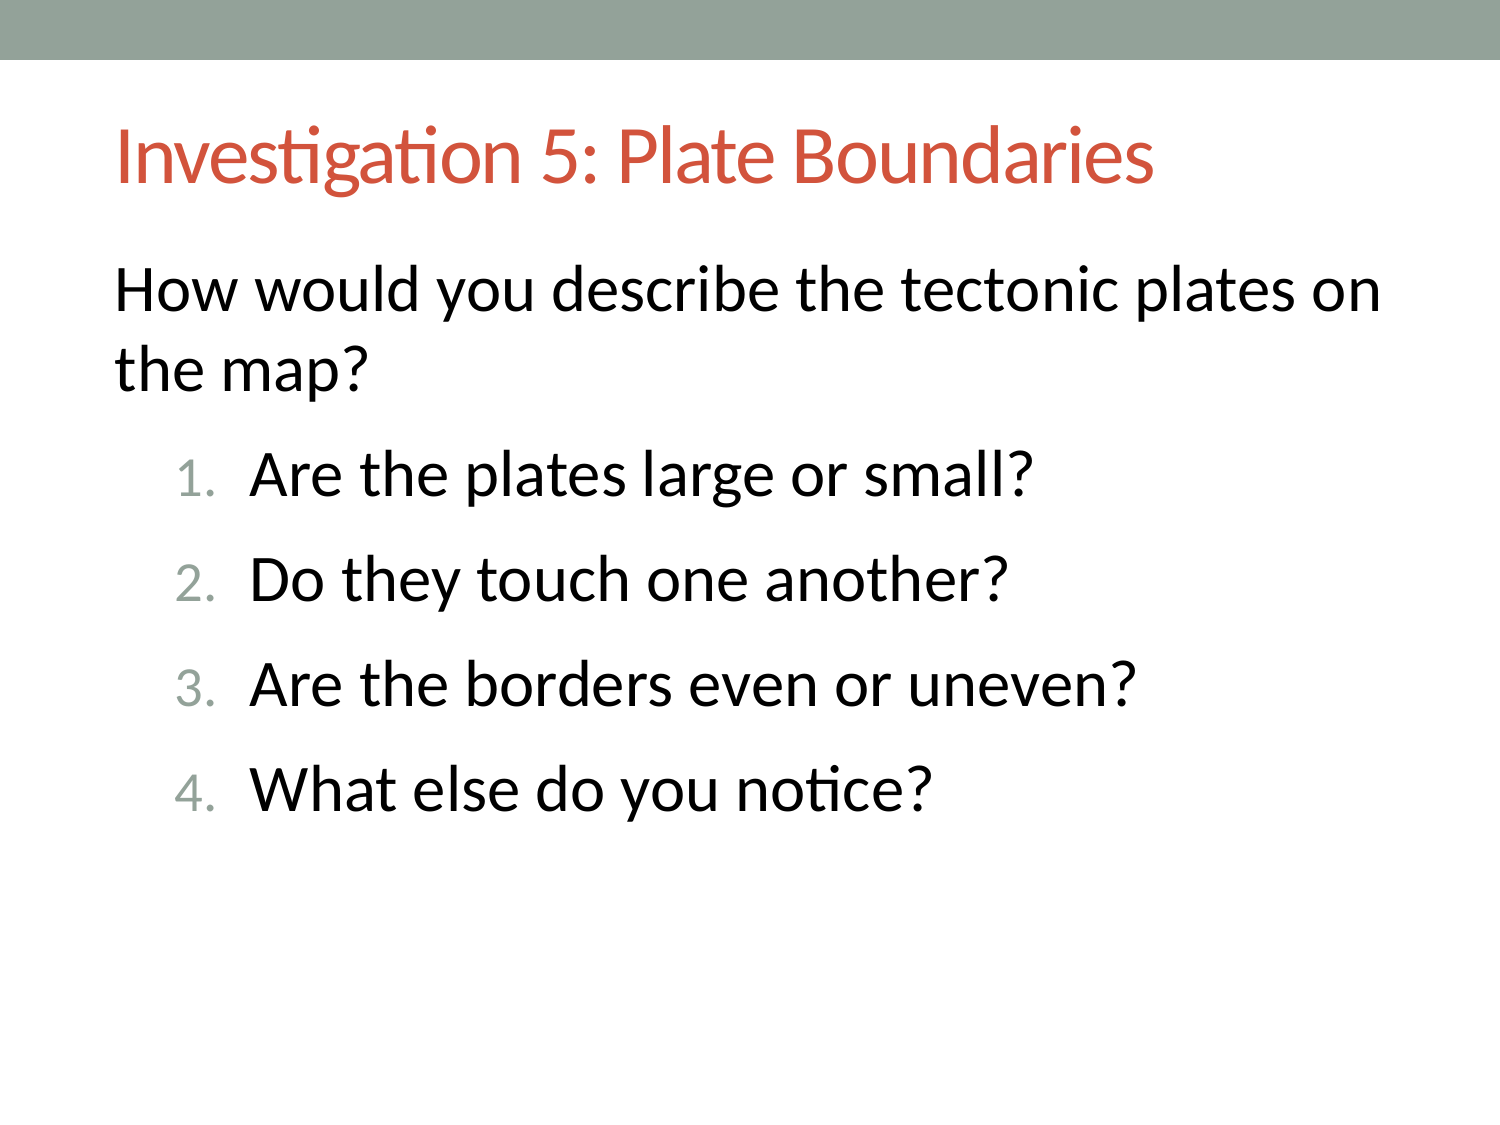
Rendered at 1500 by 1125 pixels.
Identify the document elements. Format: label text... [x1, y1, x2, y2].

title Investigation 5: Plate Boundaries [99, 87, 1438, 213]
list How would you describe the tectonic plates on the map? Are the plates large or small? Do they touch one another? Are the borders even or uneven? What else do you notice? [99, 237, 1463, 1013]
